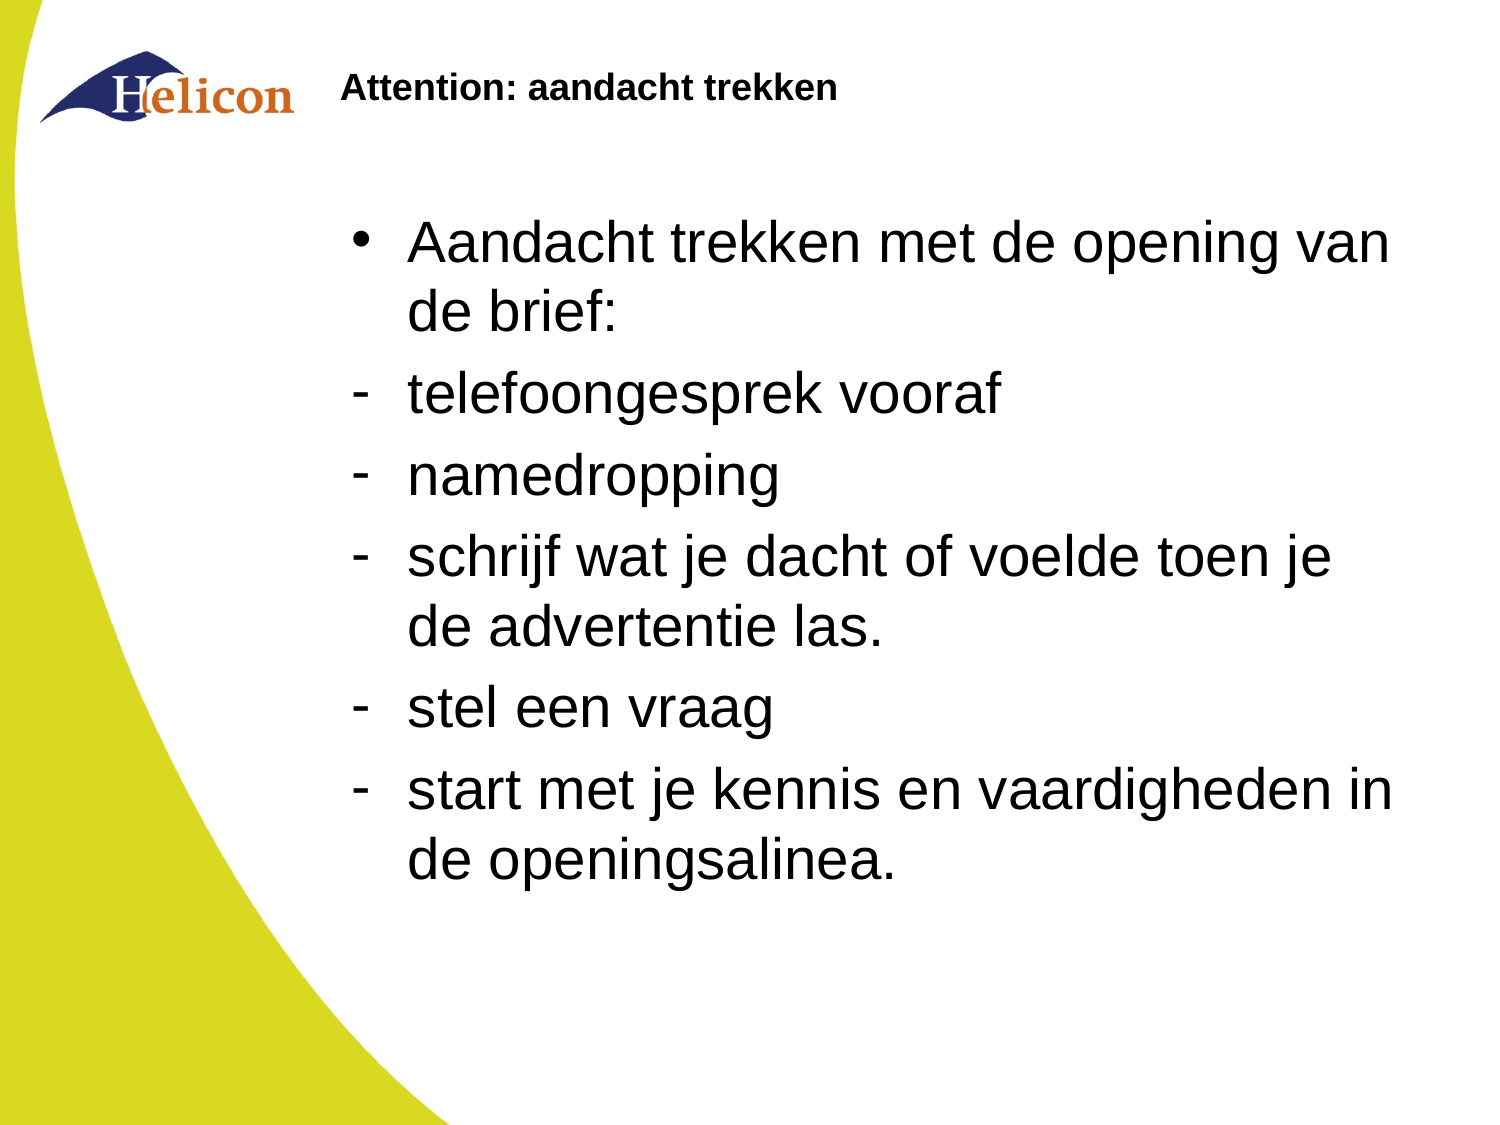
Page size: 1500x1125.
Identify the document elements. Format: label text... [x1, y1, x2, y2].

list Aandacht trekken met de opening van de brief: telefoongesprek vooraf namedropping schrijf wat je dacht of voelde toen je de advertentie las. stel een vraag start met je kennis en vaardigheden in de openingsalinea. [336, 196, 1425, 1005]
picture [0, 0, 1500, 1125]
title Attention: aandacht trekken [324, 54, 1415, 161]
